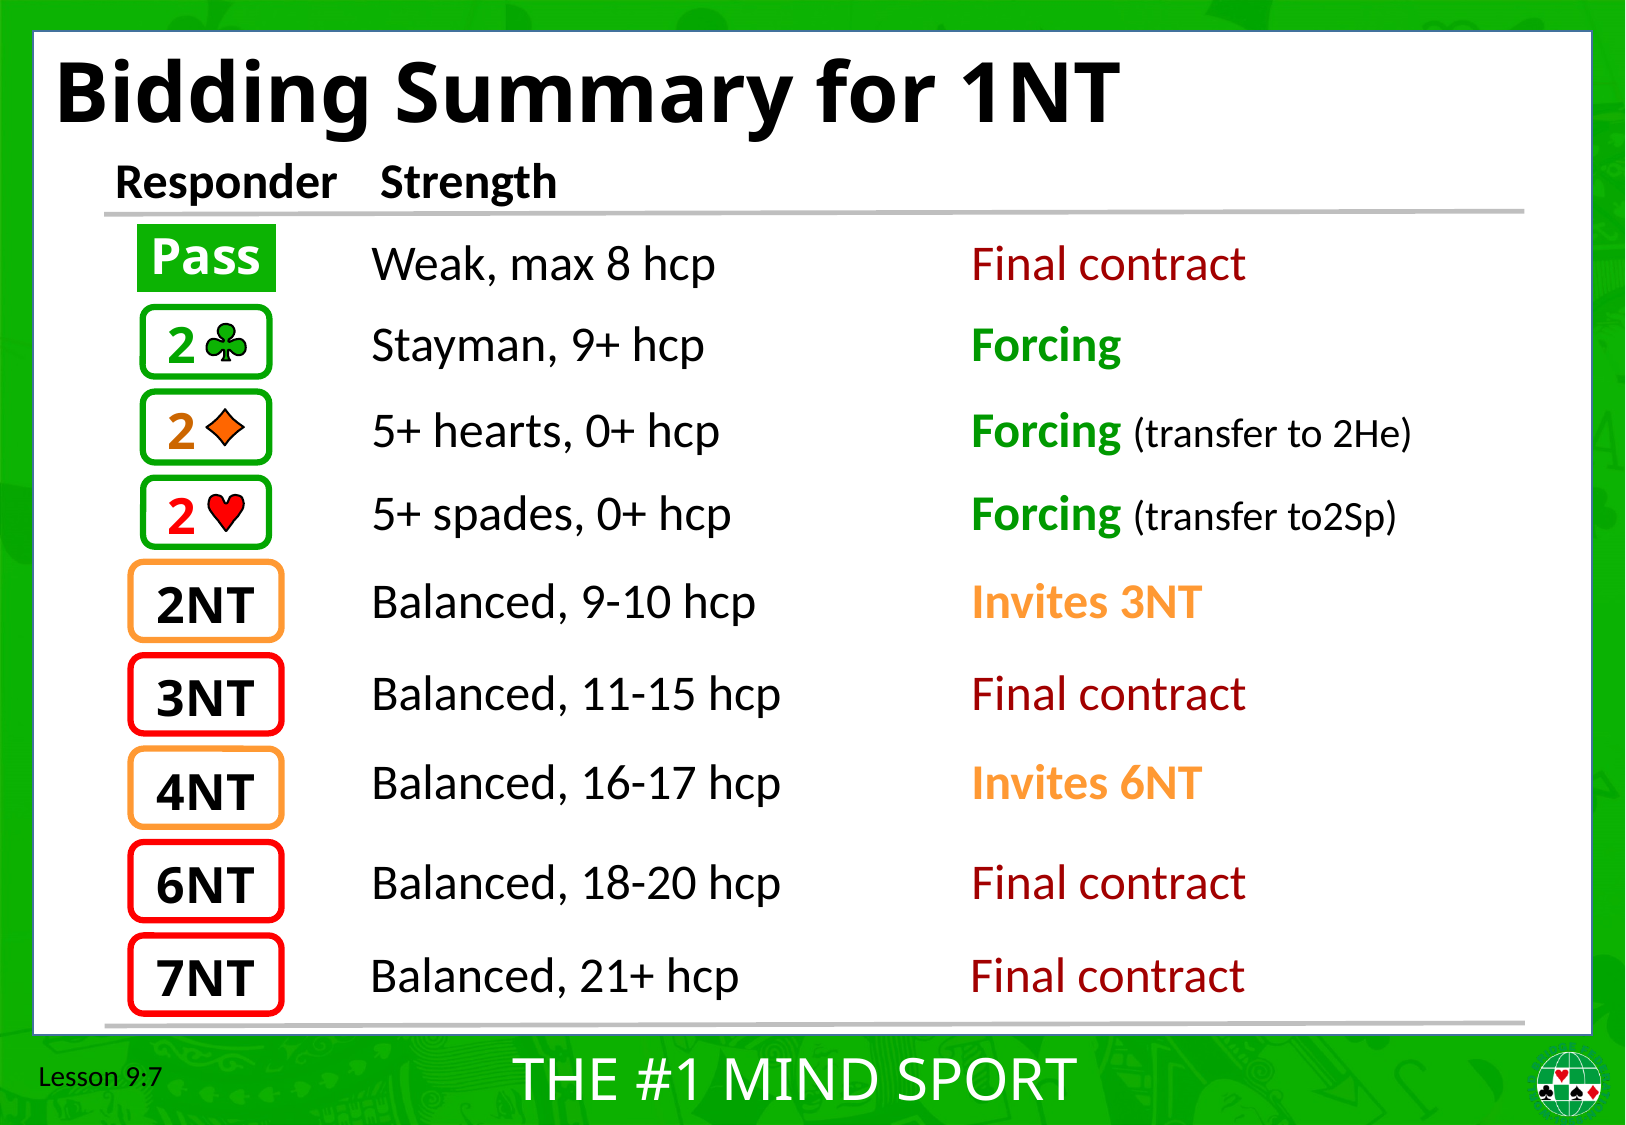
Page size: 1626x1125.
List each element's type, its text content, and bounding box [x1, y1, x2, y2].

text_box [130, 652, 1263, 734]
text_box Responder Strength [100, 141, 999, 217]
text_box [137, 223, 1323, 299]
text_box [142, 304, 1202, 381]
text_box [104, 211, 1525, 1026]
picture [0, 0, 1626, 1125]
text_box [130, 741, 1263, 827]
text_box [142, 390, 1570, 467]
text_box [143, 473, 1570, 550]
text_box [130, 841, 1263, 921]
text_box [130, 935, 1262, 1014]
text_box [130, 560, 1263, 641]
title Bidding Summary for 1NT [38, 39, 1440, 152]
